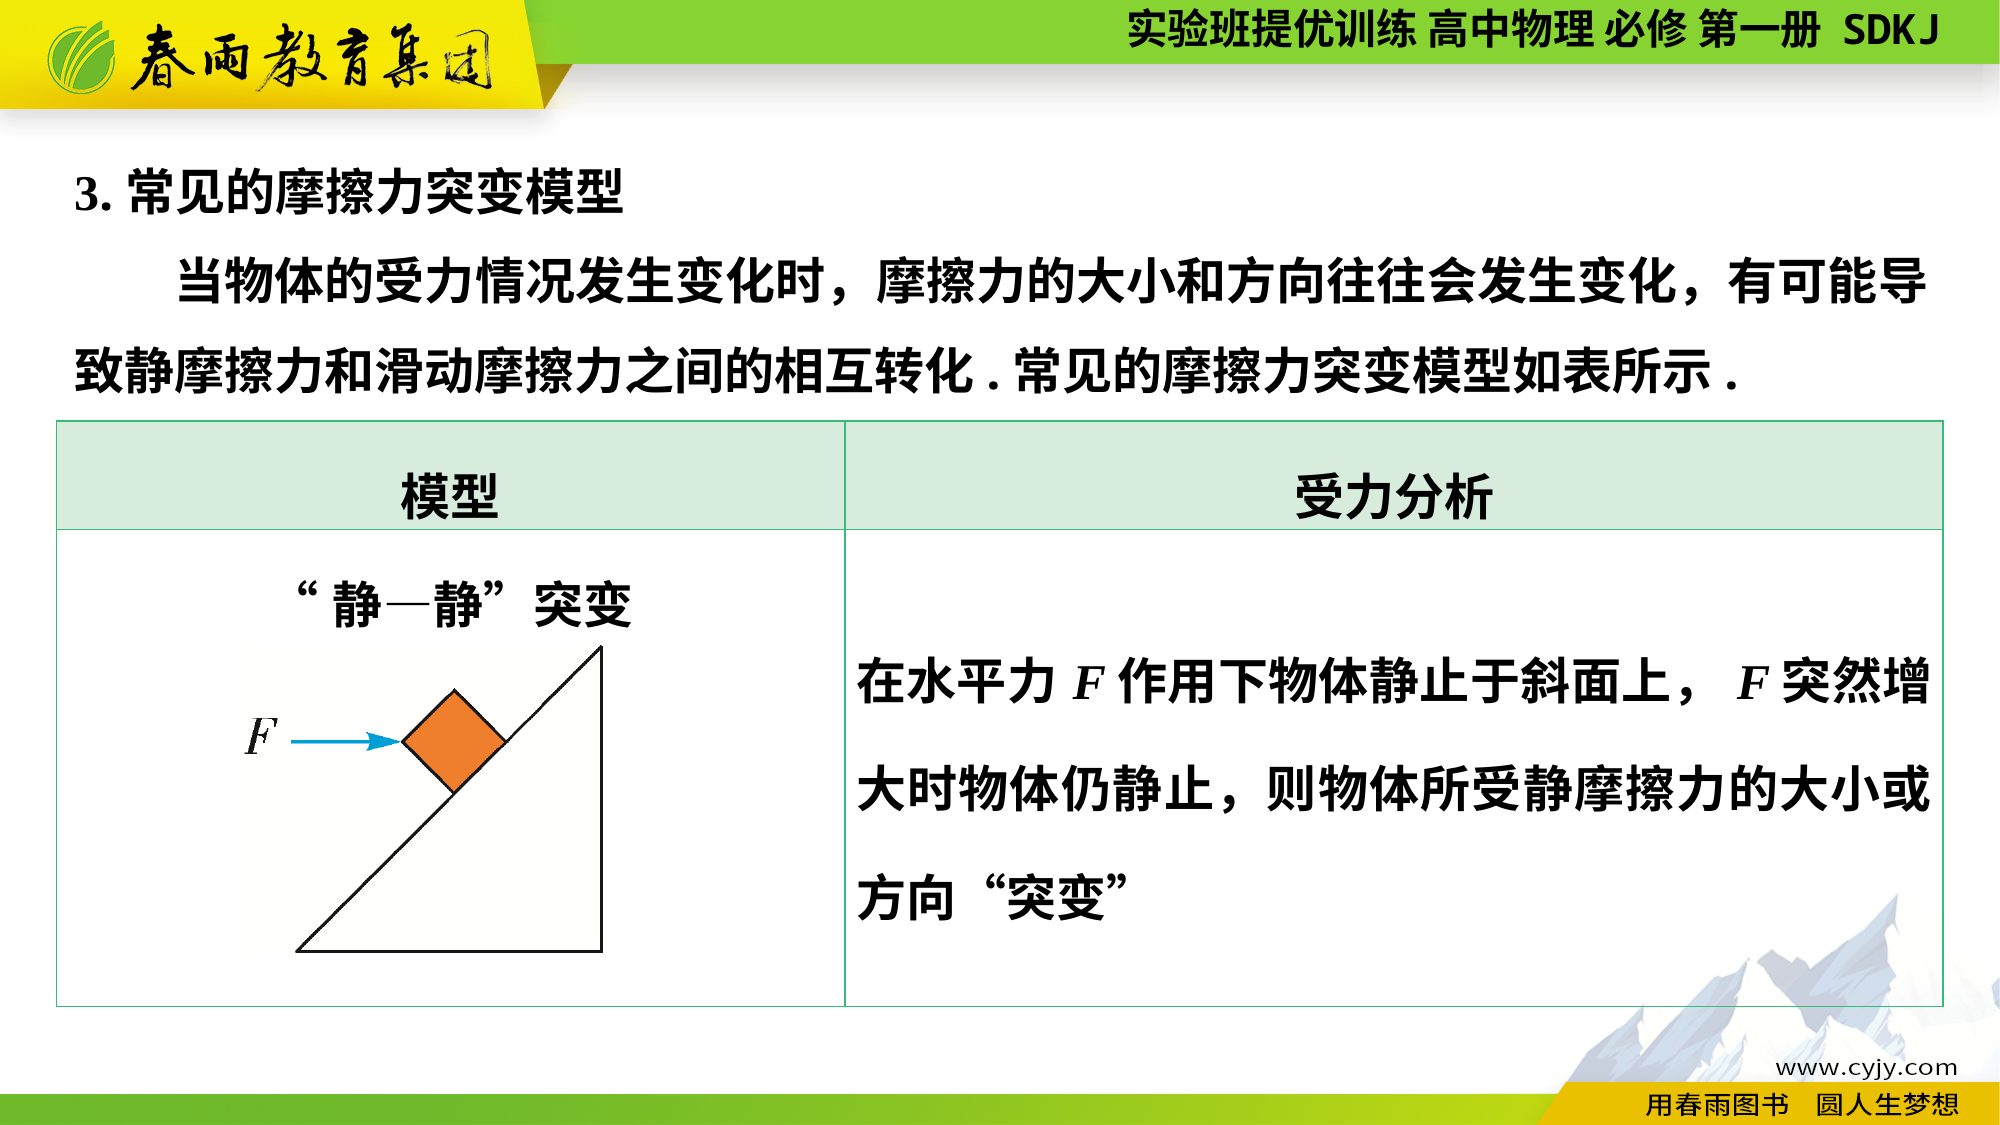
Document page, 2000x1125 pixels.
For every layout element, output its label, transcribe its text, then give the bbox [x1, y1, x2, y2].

table_cell 在水平力F作用下物体静止于斜面上，F突然增大时物体仍静止，则物体所受静摩擦力的大小或方向“突变” [846, 530, 1942, 1006]
list 3.常见的摩擦力突变模型 当物体的受力情况发生变化时，摩擦力的大小和方向往往会发生变化，有可能导致静摩擦力和滑动摩擦力之间的相互转化.常见的摩擦力突变模型如表所示. [59, 122, 1944, 399]
table_cell “静—静”突变 [57, 530, 844, 1006]
table_header 模型 [57, 422, 844, 529]
table_header 受力分析 [846, 422, 1942, 529]
picture [0, 0, 2000, 1125]
